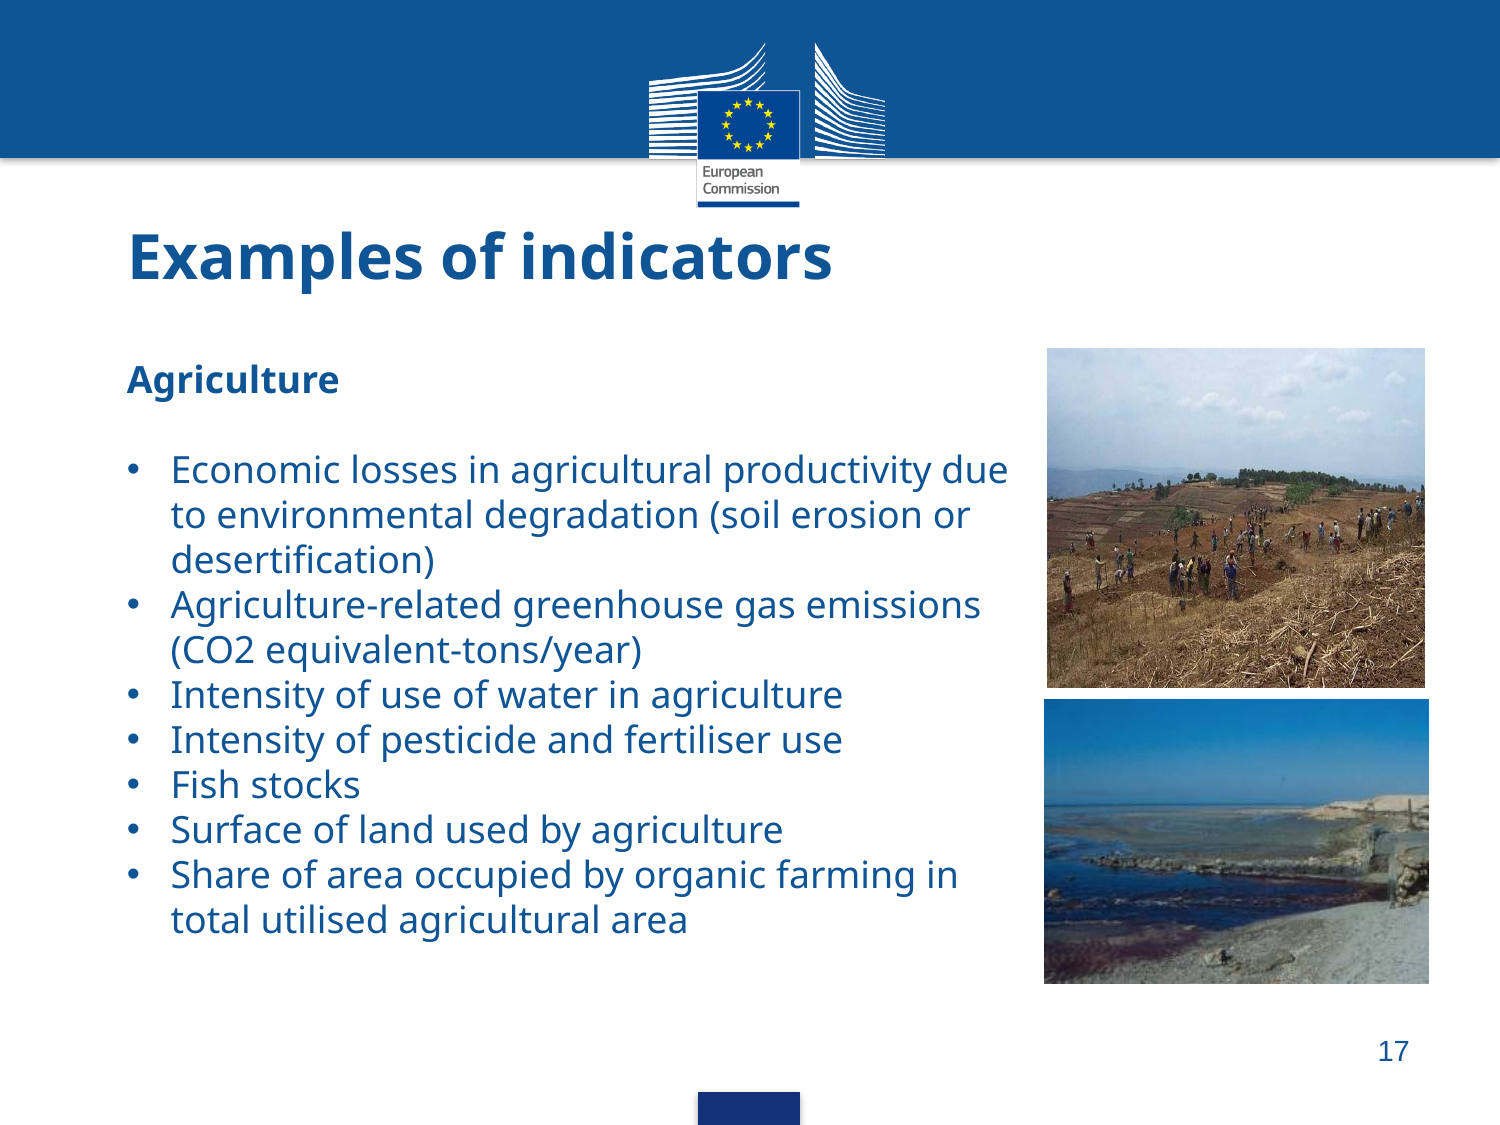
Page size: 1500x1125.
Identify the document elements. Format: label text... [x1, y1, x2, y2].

picture [649, 42, 885, 153]
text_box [1047, 348, 1429, 699]
slide_number 17 [1074, 1024, 1426, 1103]
text_box Agriculture Economic losses in agricultural productivity due to environmental degradation (soil erosion or desertification) Agriculture-related greenhouse gas emissions (CO2 equivalent-tons/year) Intensity of use of water in agriculture Intensity of pesticide and fertiliser use Fish stocks Surface of land used by agriculture Share of area occupied by organic farming in total utilised agricultural area [112, 348, 1046, 1039]
title Examples of indicators [112, 153, 1463, 356]
picture [1043, 699, 1429, 985]
